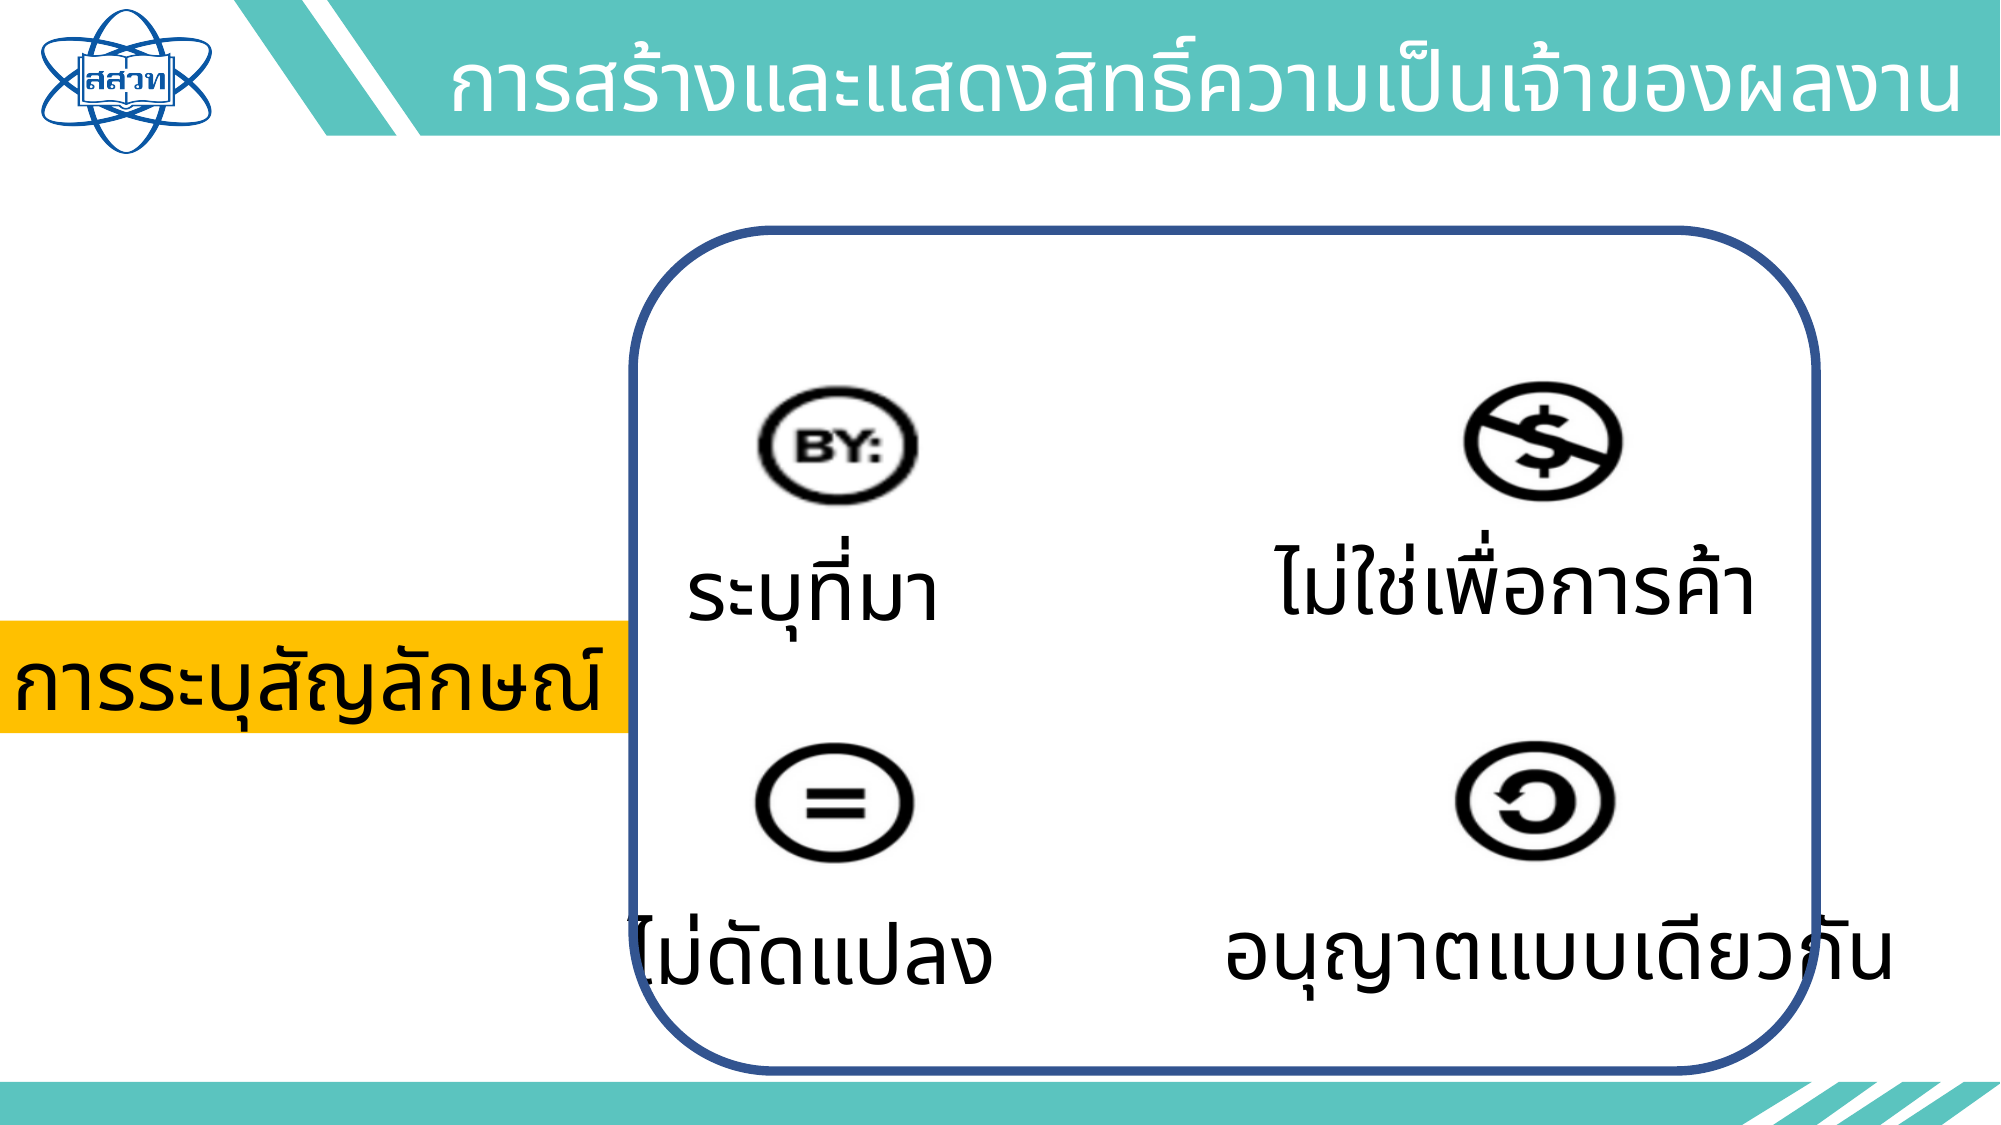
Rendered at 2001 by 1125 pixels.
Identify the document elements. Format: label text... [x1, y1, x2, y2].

text_box ไม่ดัดแปลง [616, 895, 654, 1008]
picture [1449, 377, 1634, 509]
picture [744, 742, 929, 866]
text_box อนุญาตแบบเดียวกัน [1799, 889, 1911, 1002]
picture [744, 381, 931, 509]
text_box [0, 1081, 2000, 1125]
text_box [632, 229, 1818, 1073]
picture [1445, 738, 1623, 866]
picture [41, 9, 212, 154]
text_box การระบุสัญลักษณ์ [0, 620, 632, 734]
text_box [226, 0, 2000, 136]
